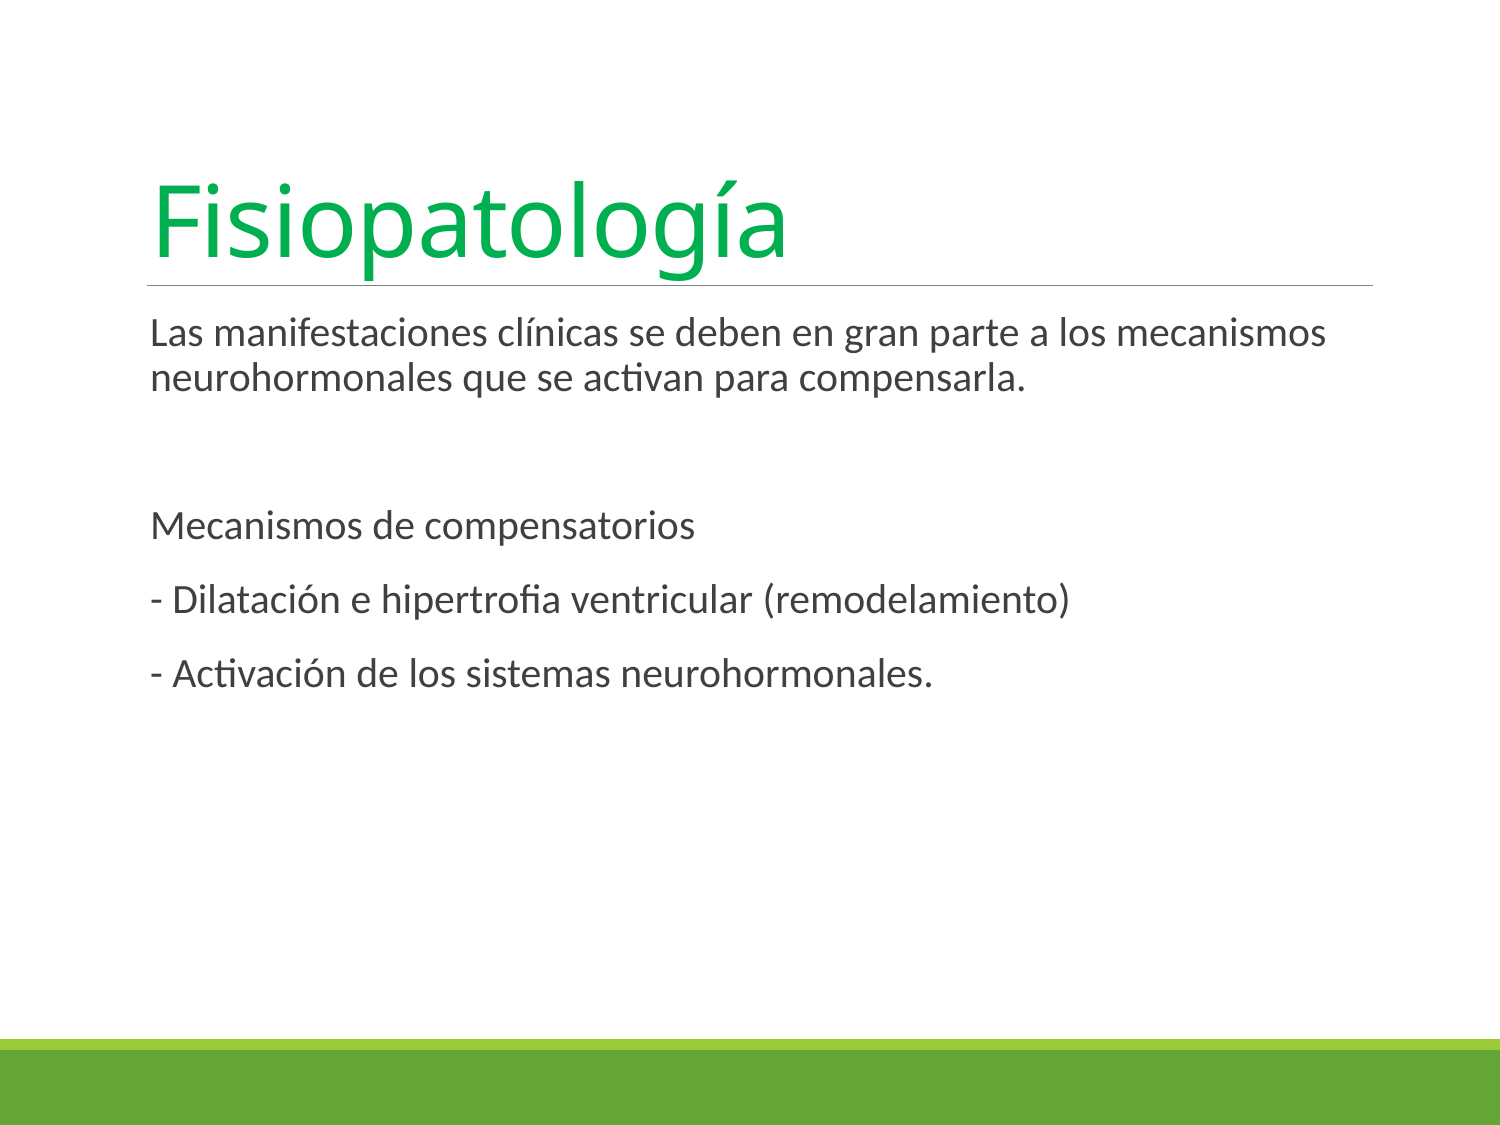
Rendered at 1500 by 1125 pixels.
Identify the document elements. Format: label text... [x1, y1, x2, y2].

list Las manifestaciones clínicas se deben en gran parte a los mecanismos neurohormonales que se activan para compensarla. Mecanismos de compensatorios - Dilatación e hipertrofia ventricular (remodelamiento) - Activación de los sistemas neurohormonales. [135, 302, 1373, 963]
title Fisiopatología [135, 47, 1373, 285]
